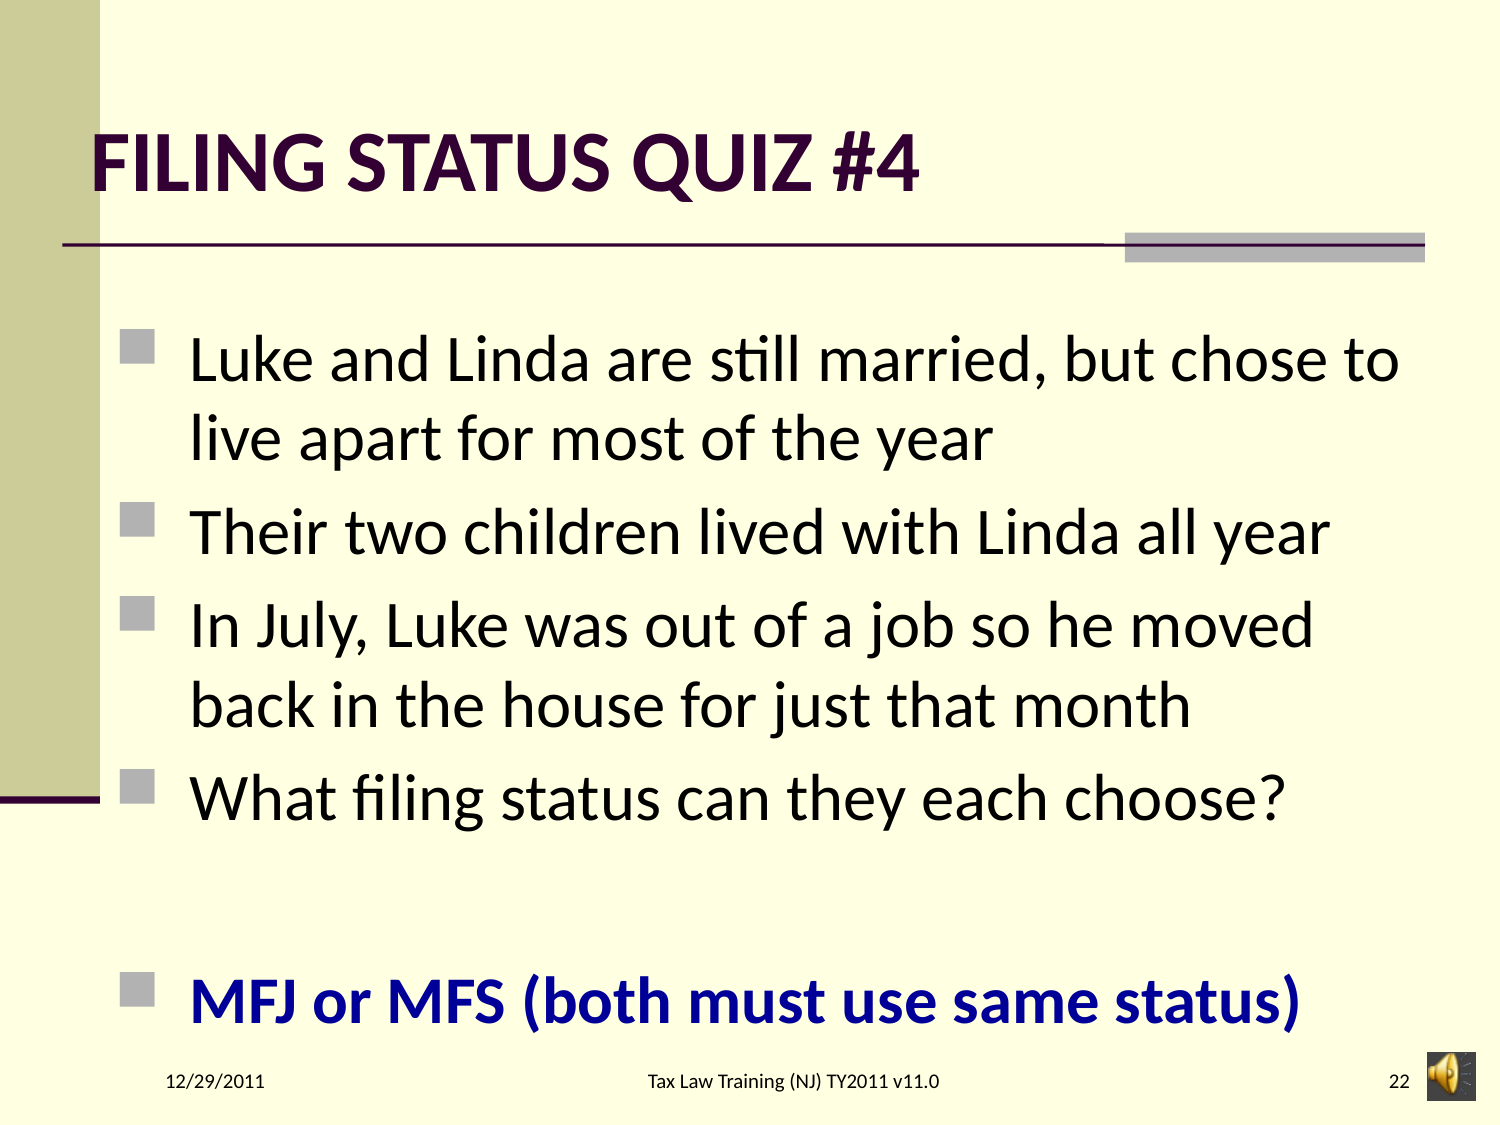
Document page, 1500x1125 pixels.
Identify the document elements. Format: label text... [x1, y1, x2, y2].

picture [1426, 1051, 1477, 1102]
list Luke and Linda are still married, but chose to live apart for most of the year Their two children lived with Linda all year In July, Luke was out of a job so he moved back in the house for just that month What filing status can they each choose? MFJ or MFS (both must use same status) [99, 306, 1450, 988]
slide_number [149, 1050, 476, 1101]
slide_number 22 [1112, 1049, 1426, 1101]
footer Tax Law Training (NJ) TY2011 v11.0 [549, 1049, 1038, 1101]
title FILING STATUS QUIZ #4 [75, 75, 1438, 238]
